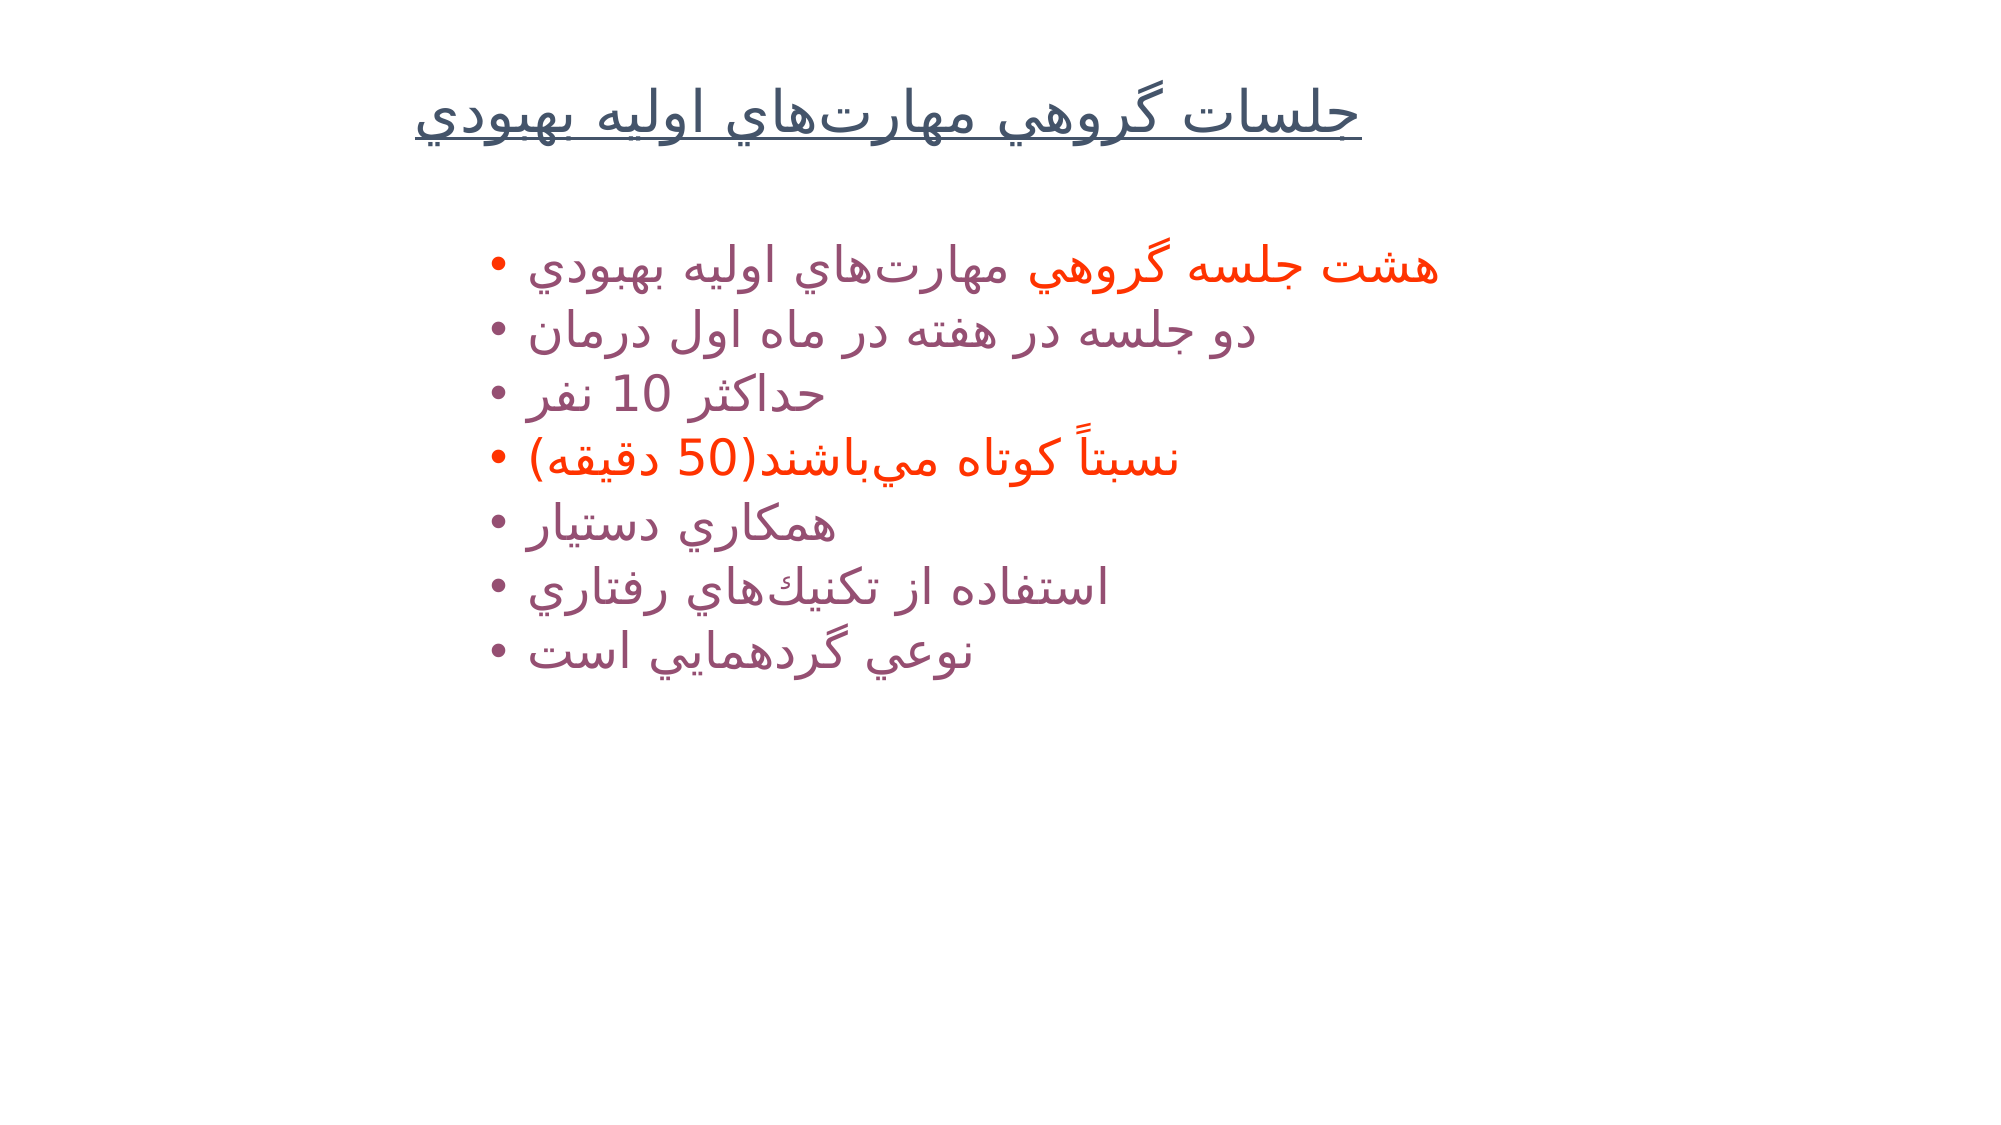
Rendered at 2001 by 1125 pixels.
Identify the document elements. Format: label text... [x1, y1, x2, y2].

list جلسات گروهي مهارت‌هاي اوليه بهبودي هشت جلسه گروهي مهارت‌هاي اوليه بهبودي دو جلسه در هفته در ماه اول درمان حداكثر 10 نفر نسبتاً كوتاه مي‌باشند(50 دقيقه) همكاري دستيار استفاده از تكنيك‌هاي رفتاري نوعي گردهمايي است [399, 75, 1588, 1125]
